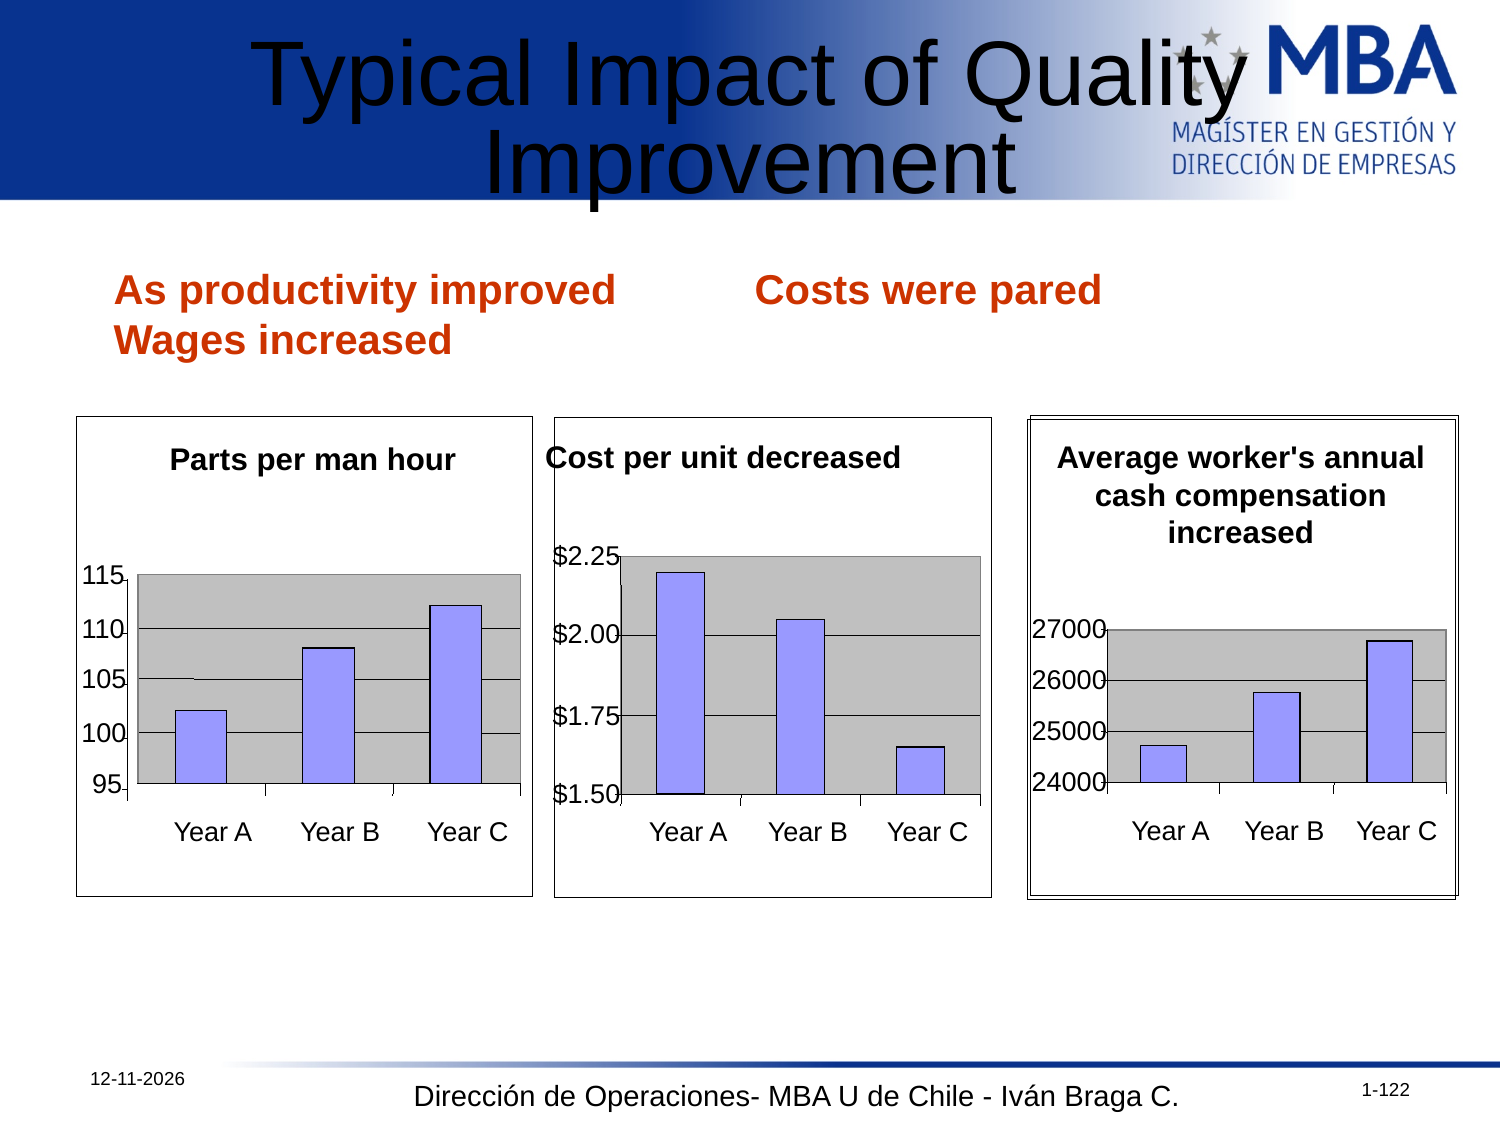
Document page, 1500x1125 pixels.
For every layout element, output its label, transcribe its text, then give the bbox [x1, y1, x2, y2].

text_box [1027, 414, 1459, 900]
title Typical Impact of Quality Improvement [41, 26, 1459, 215]
picture [0, 0, 1500, 1125]
text_box As productivity improved Costs were pared Wages increased [97, 254, 1362, 371]
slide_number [74, 1058, 426, 1103]
footer [501, 1070, 1034, 1125]
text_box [76, 415, 534, 897]
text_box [554, 417, 992, 898]
slide_number 1-122 [1234, 1070, 1426, 1125]
